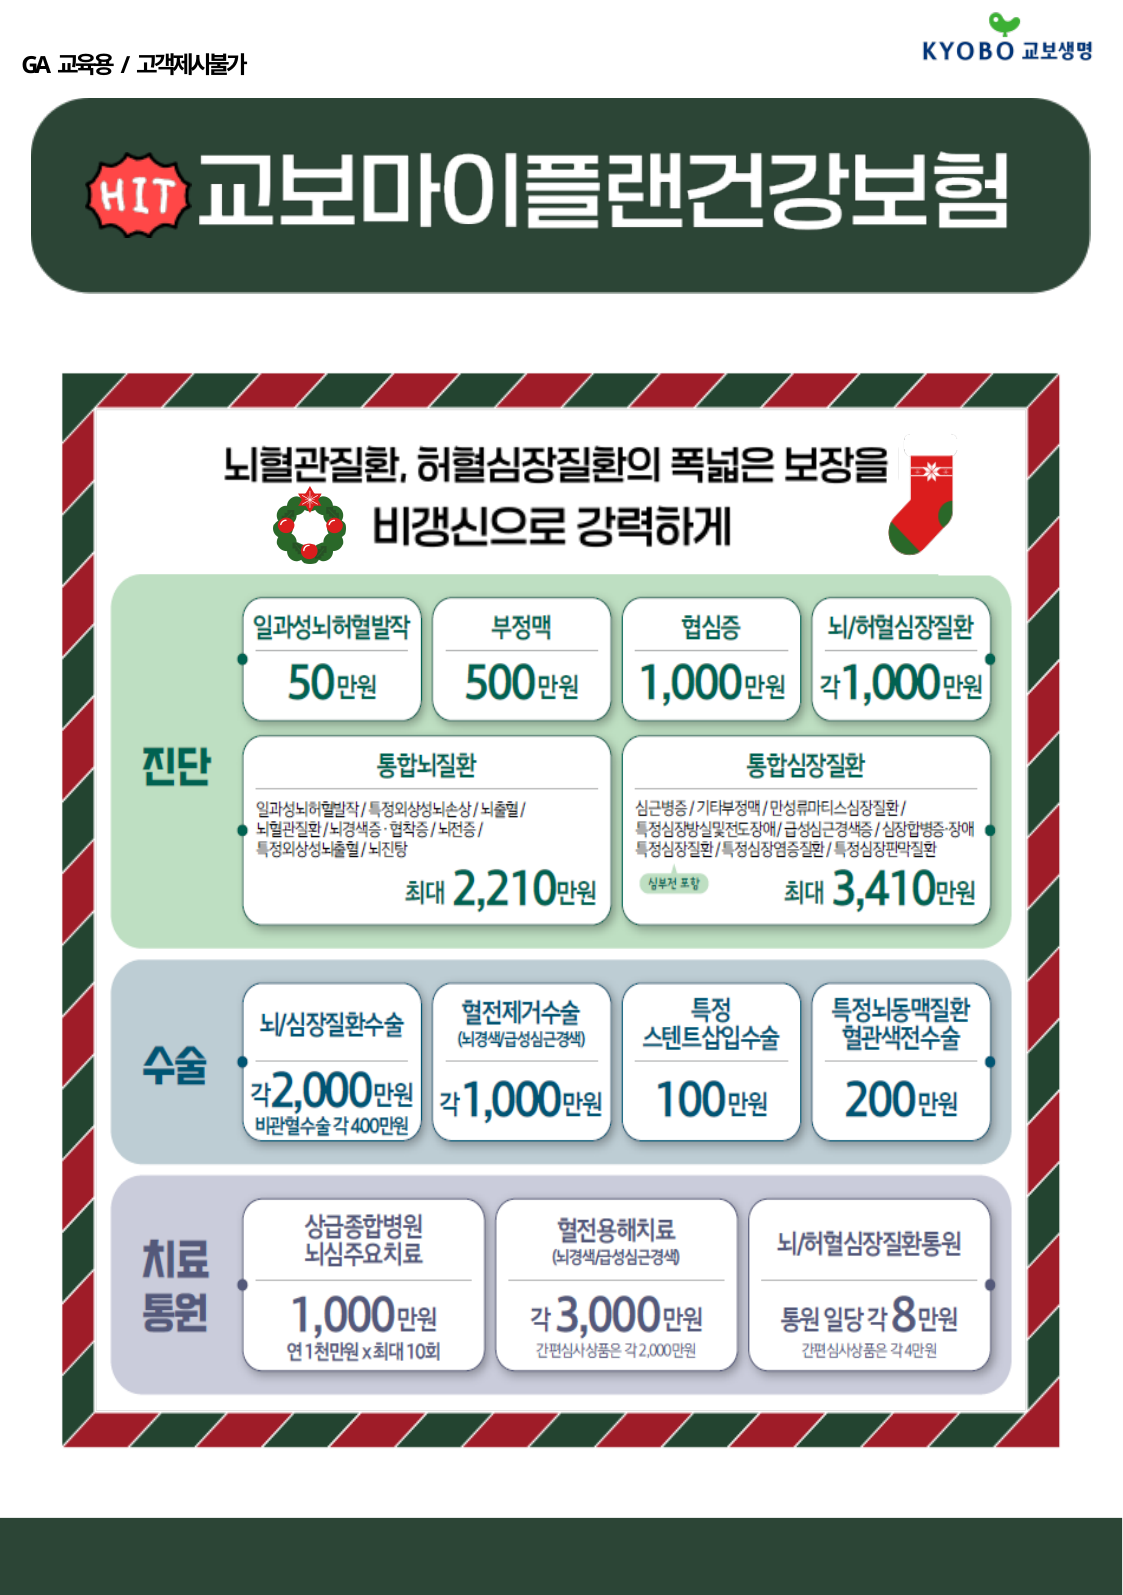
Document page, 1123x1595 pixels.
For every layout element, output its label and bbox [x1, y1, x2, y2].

text_box [0, 0, 1123, 1595]
